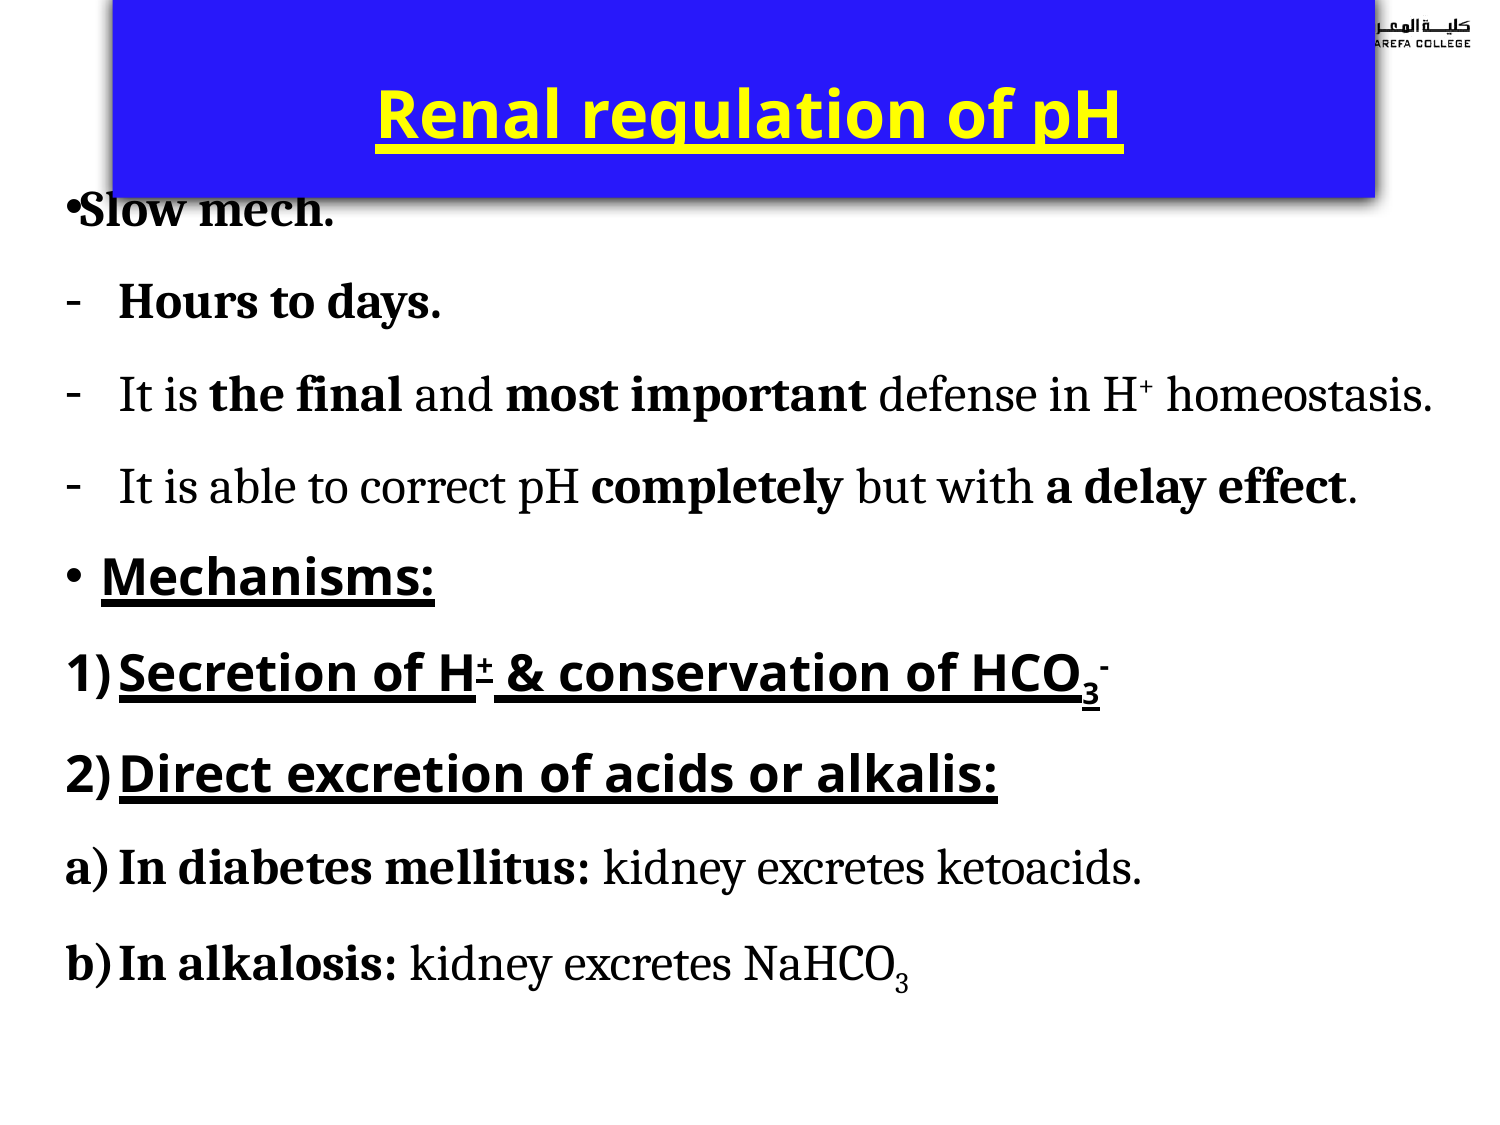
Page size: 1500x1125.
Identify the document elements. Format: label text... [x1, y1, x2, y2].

picture [1375, 0, 1475, 65]
title Renal regulation of pH [112, 0, 1375, 198]
list Slow mech. Hours to days. It is the final and most important defense in H+ homeostasis. It is able to correct pH completely but with a delay effect. Mechanisms: Secretion of H+ & conservation of HCO3- Direct excretion of acids or alkalis: In diabetes mellitus: kidney excretes ketoacids. In alkalosis: kidney excretes NaHCO3 [50, 137, 1463, 1125]
